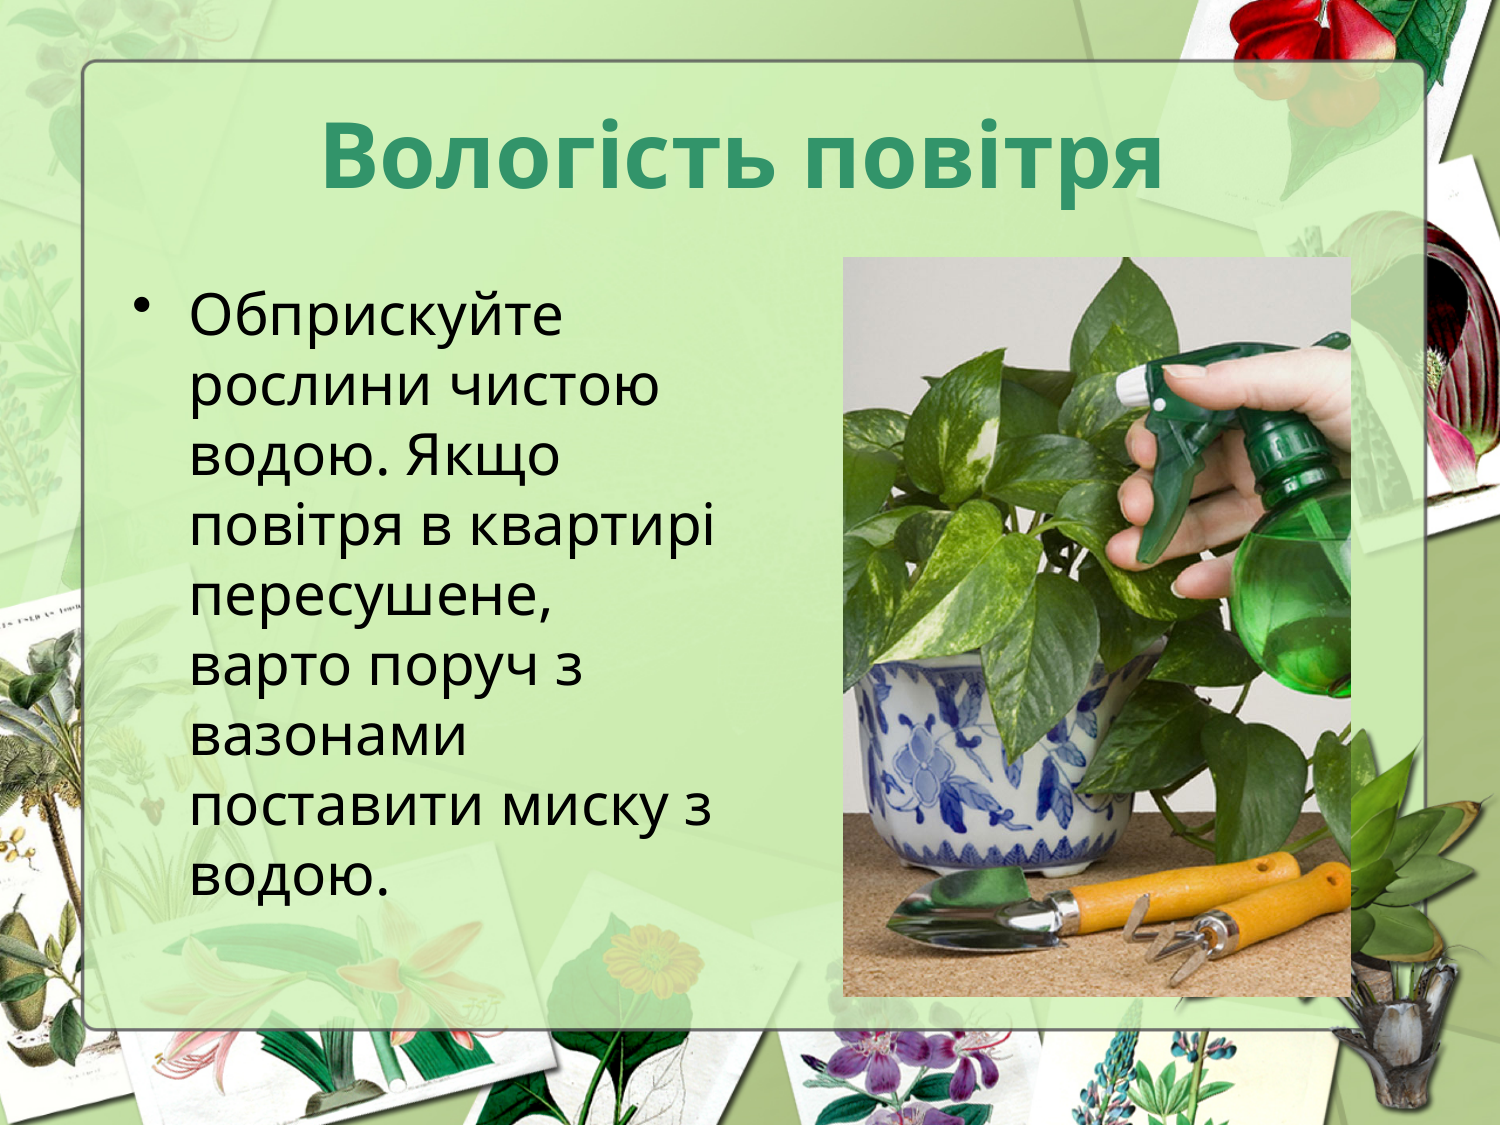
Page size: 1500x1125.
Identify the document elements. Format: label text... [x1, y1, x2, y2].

list Обприскуйте рослини чистою водою. Якщо повітря в квартирі пересушене, варто поруч з вазонами поставити миску з водою. [116, 269, 743, 945]
picture [0, 0, 1500, 1125]
title Вологість повітря [105, 58, 1381, 247]
